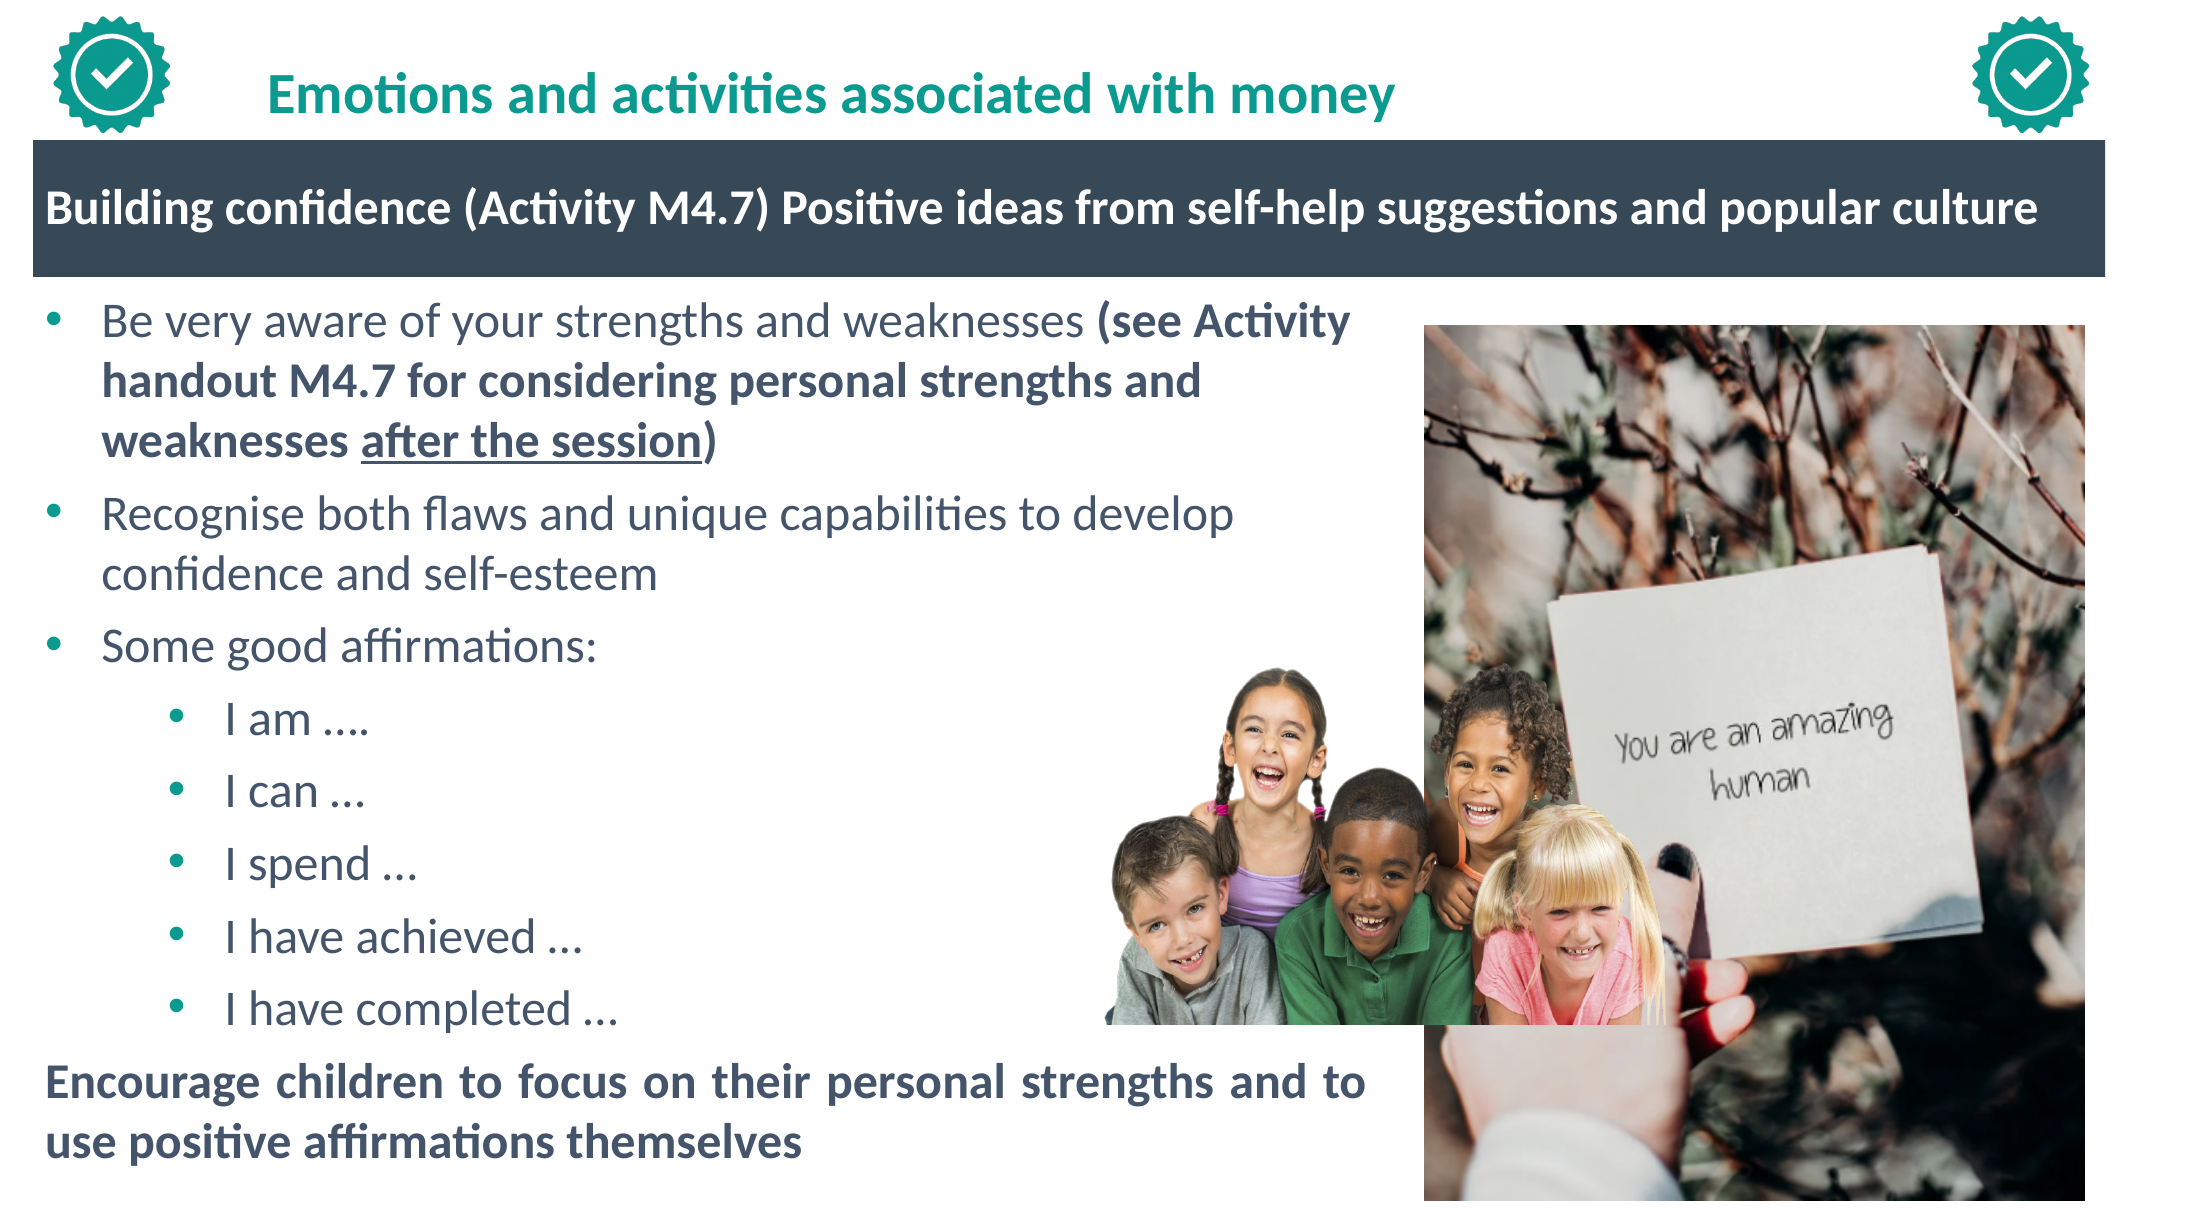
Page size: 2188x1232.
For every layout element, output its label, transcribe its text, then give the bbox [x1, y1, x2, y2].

picture [1955, 0, 2106, 150]
list Be very aware of your strengths and weaknesses (see Activity handout M4.7 for considering personal strengths and weaknesses after the session) Recognise both flaws and unique capabilities to develop confidence and self-esteem Some good affirmations: I am …. I can … I spend … I have achieved … I have completed … Encourage children to focus on their personal strengths and to use positive affirmations themselves [33, 280, 1380, 1201]
title Emotions and activities associated with money [255, 35, 1667, 140]
picture [1061, 325, 2085, 1201]
list Building confidence (Activity M4.7) Positive ideas from self-help suggestions and popular culture [33, 140, 2106, 277]
picture [36, 0, 187, 150]
